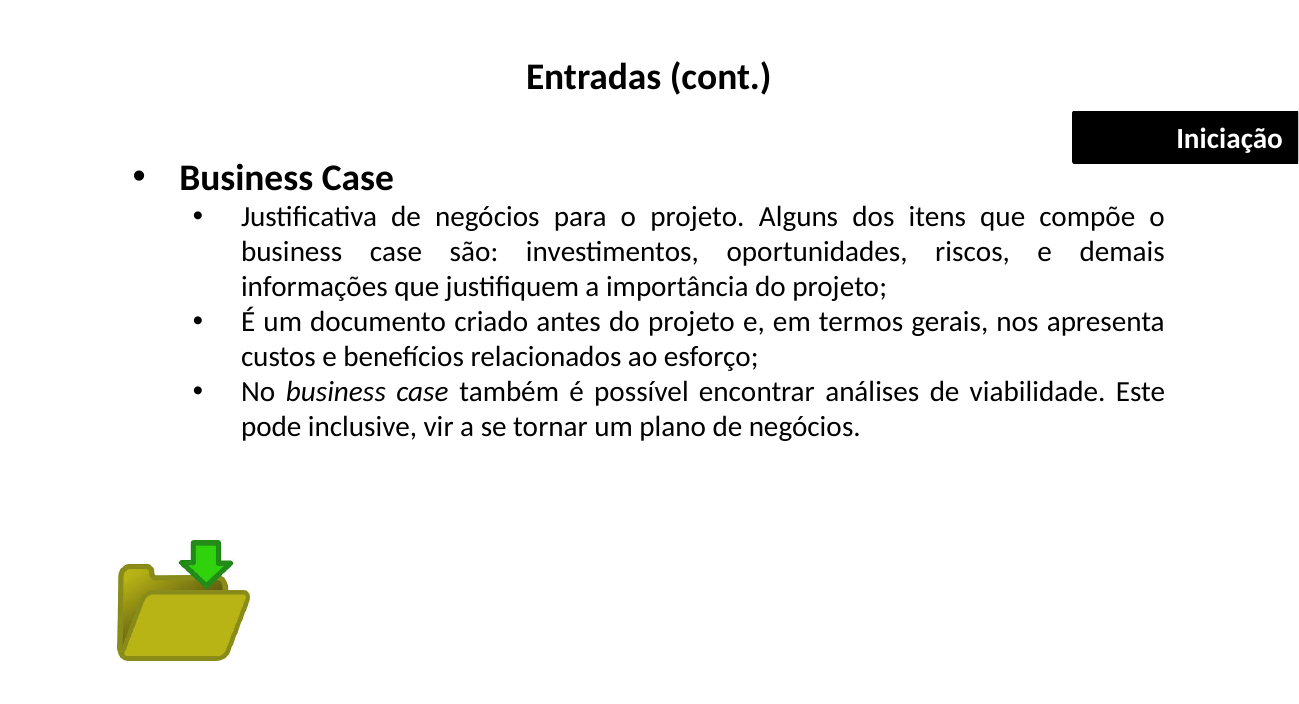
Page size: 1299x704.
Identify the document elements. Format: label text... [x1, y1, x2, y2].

text_box Business Case Justificativa de negócios para o projeto. Alguns dos itens que compõe o business case são: investimentos, oportunidades, riscos, e demais informações que justifiquem a importância do projeto; É um documento criado antes do projeto e, em termos gerais, nos apresenta custos e benefícios relacionados ao esforço; No business case também é possível encontrar análises de viabilidade. Este pode inclusive, vir a se tornar um plano de negócios. [117, 145, 1181, 454]
text_box Entradas (cont.) [0, 44, 1299, 106]
text_box Iniciação [1074, 112, 1299, 162]
picture [117, 540, 250, 661]
